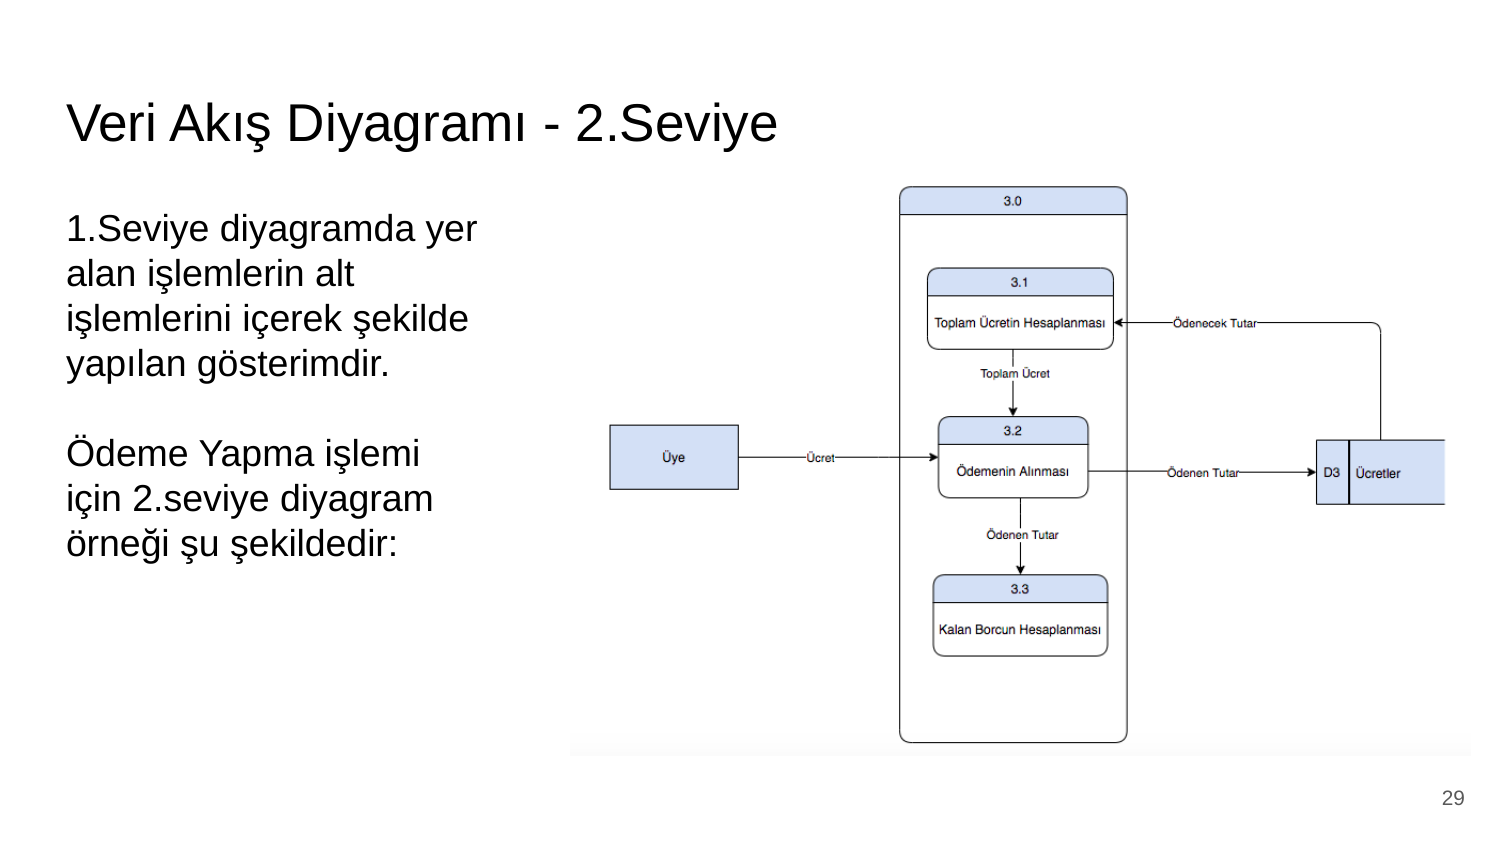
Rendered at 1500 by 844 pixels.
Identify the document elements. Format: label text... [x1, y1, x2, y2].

picture [570, 166, 1471, 756]
title Veri Akış Diyagramı - 2.Seviye [51, 72, 1449, 167]
slide_number 29 [1389, 764, 1480, 830]
list 1.Seviye diyagramda yer alan işlemlerin alt işlemlerini içerek şekilde yapılan gösterimdir. Ödeme Yapma işlemi için 2.seviye diyagram örneği şu şekildedir: [51, 189, 500, 750]
